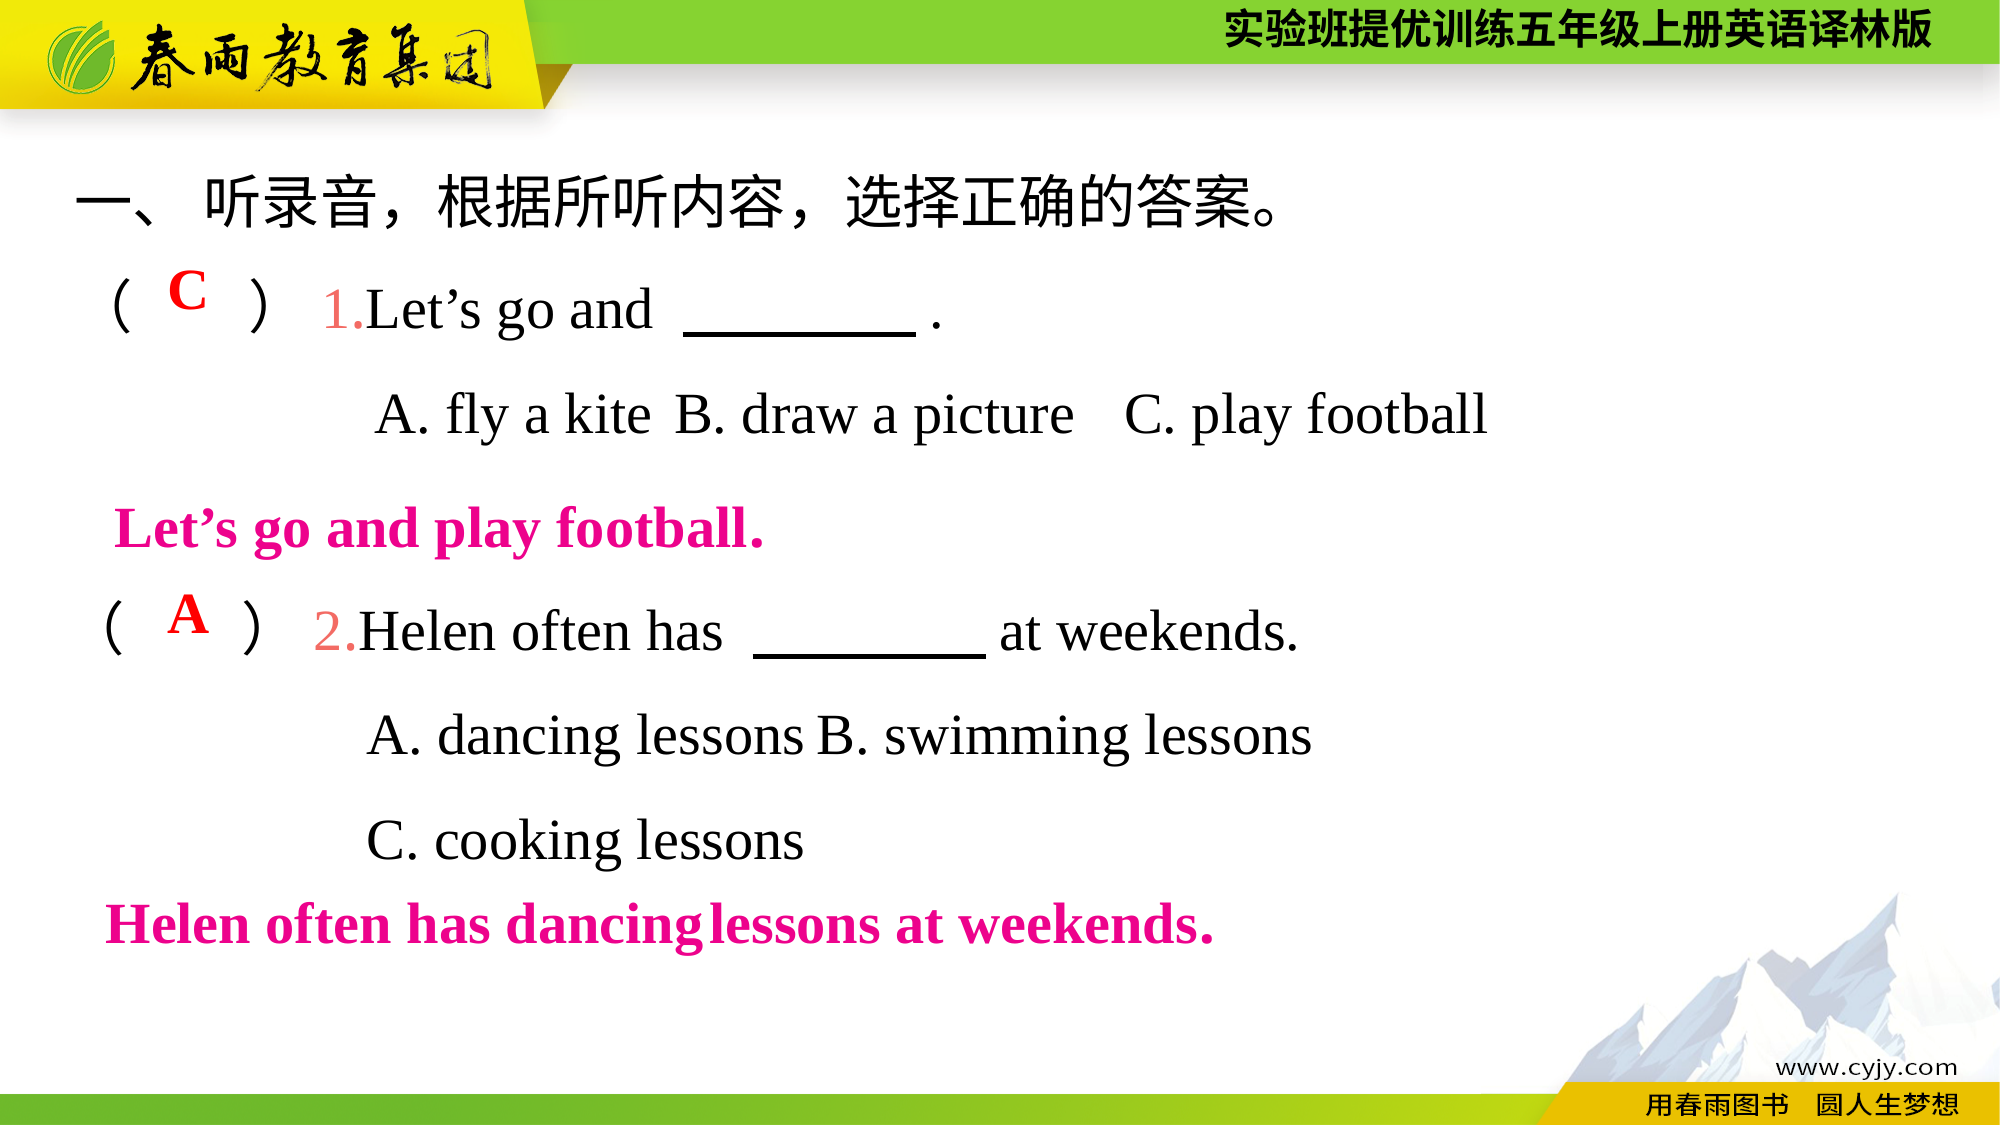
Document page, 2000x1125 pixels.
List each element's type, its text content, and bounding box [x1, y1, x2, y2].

text_box （ ）2.Helen often has at weekends. A. dancing lessons B. swimming lessons C. cooking lessons [51, 549, 1936, 879]
text_box A [153, 567, 225, 653]
text_box Helen often has dancing lessons at weekends. [91, 842, 1296, 963]
picture [0, 0, 2000, 1125]
text_box Let’s go and play football. [100, 446, 781, 549]
text_box C [153, 243, 225, 329]
list 一、 听录音，根据所听内容，选择正确的答案。 （ ）1.Let’s go and . A. fly a kite B. draw a picture C. play football [59, 122, 1944, 443]
